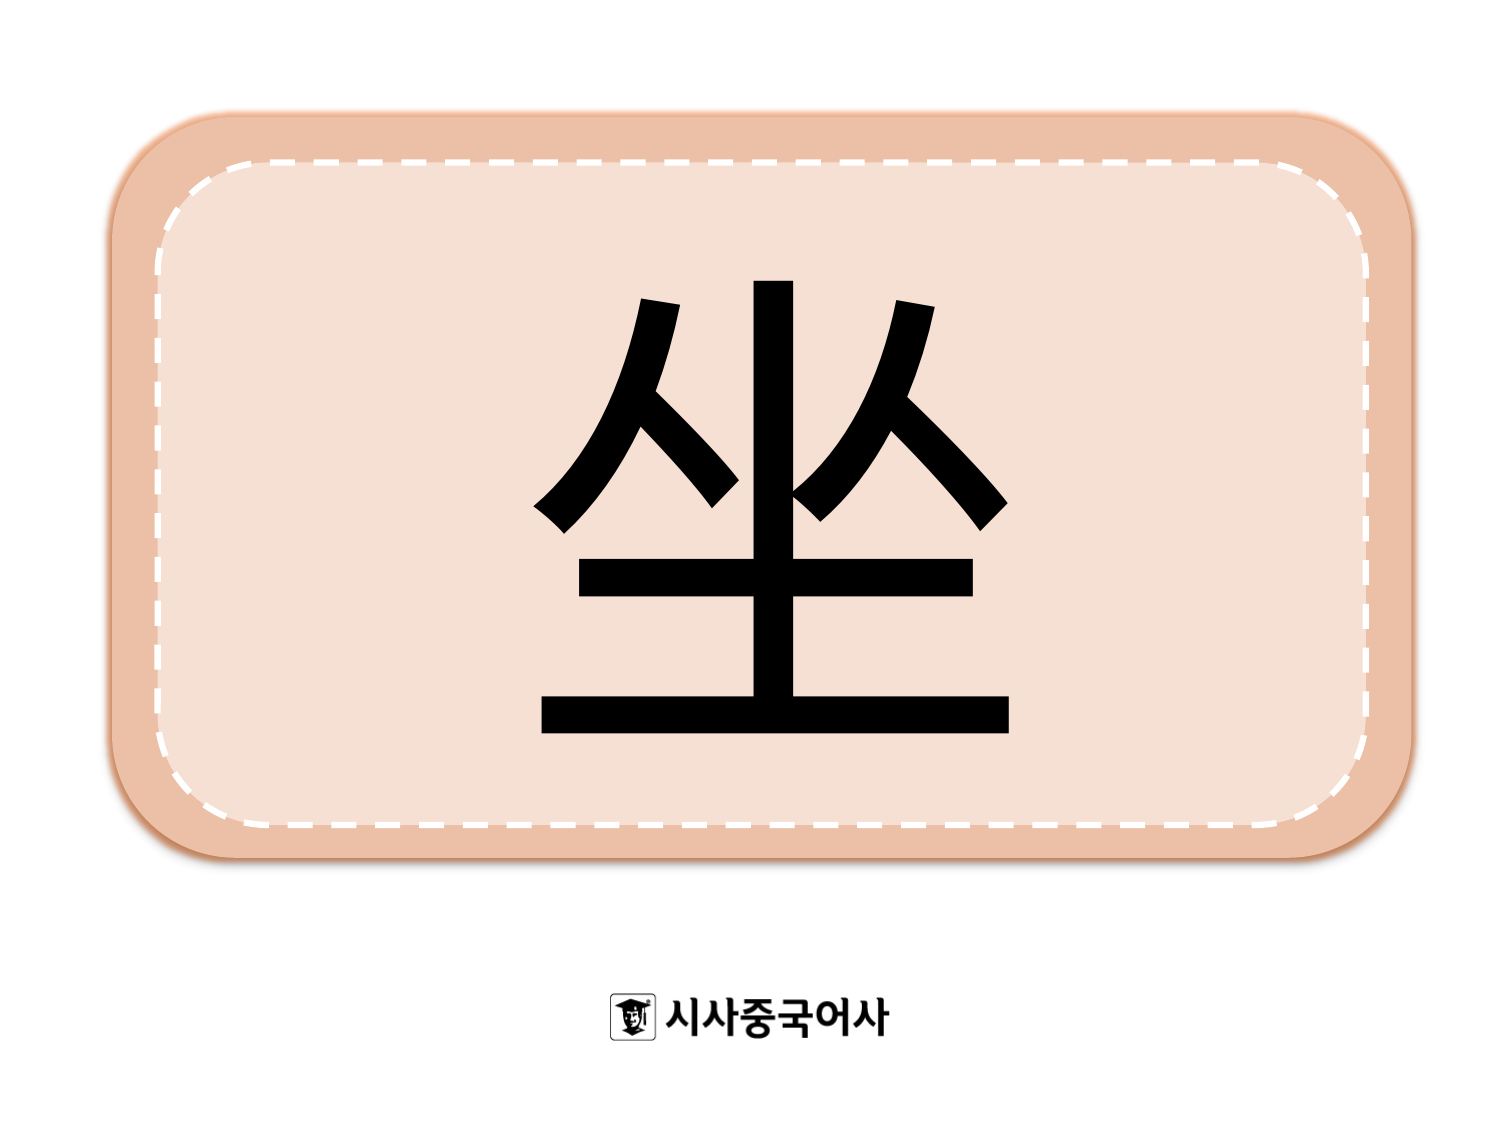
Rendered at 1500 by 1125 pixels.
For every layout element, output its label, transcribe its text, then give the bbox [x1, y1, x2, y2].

text_box 坐 [171, 172, 1380, 836]
text_box [162, 160, 1371, 824]
picture [602, 987, 898, 1047]
